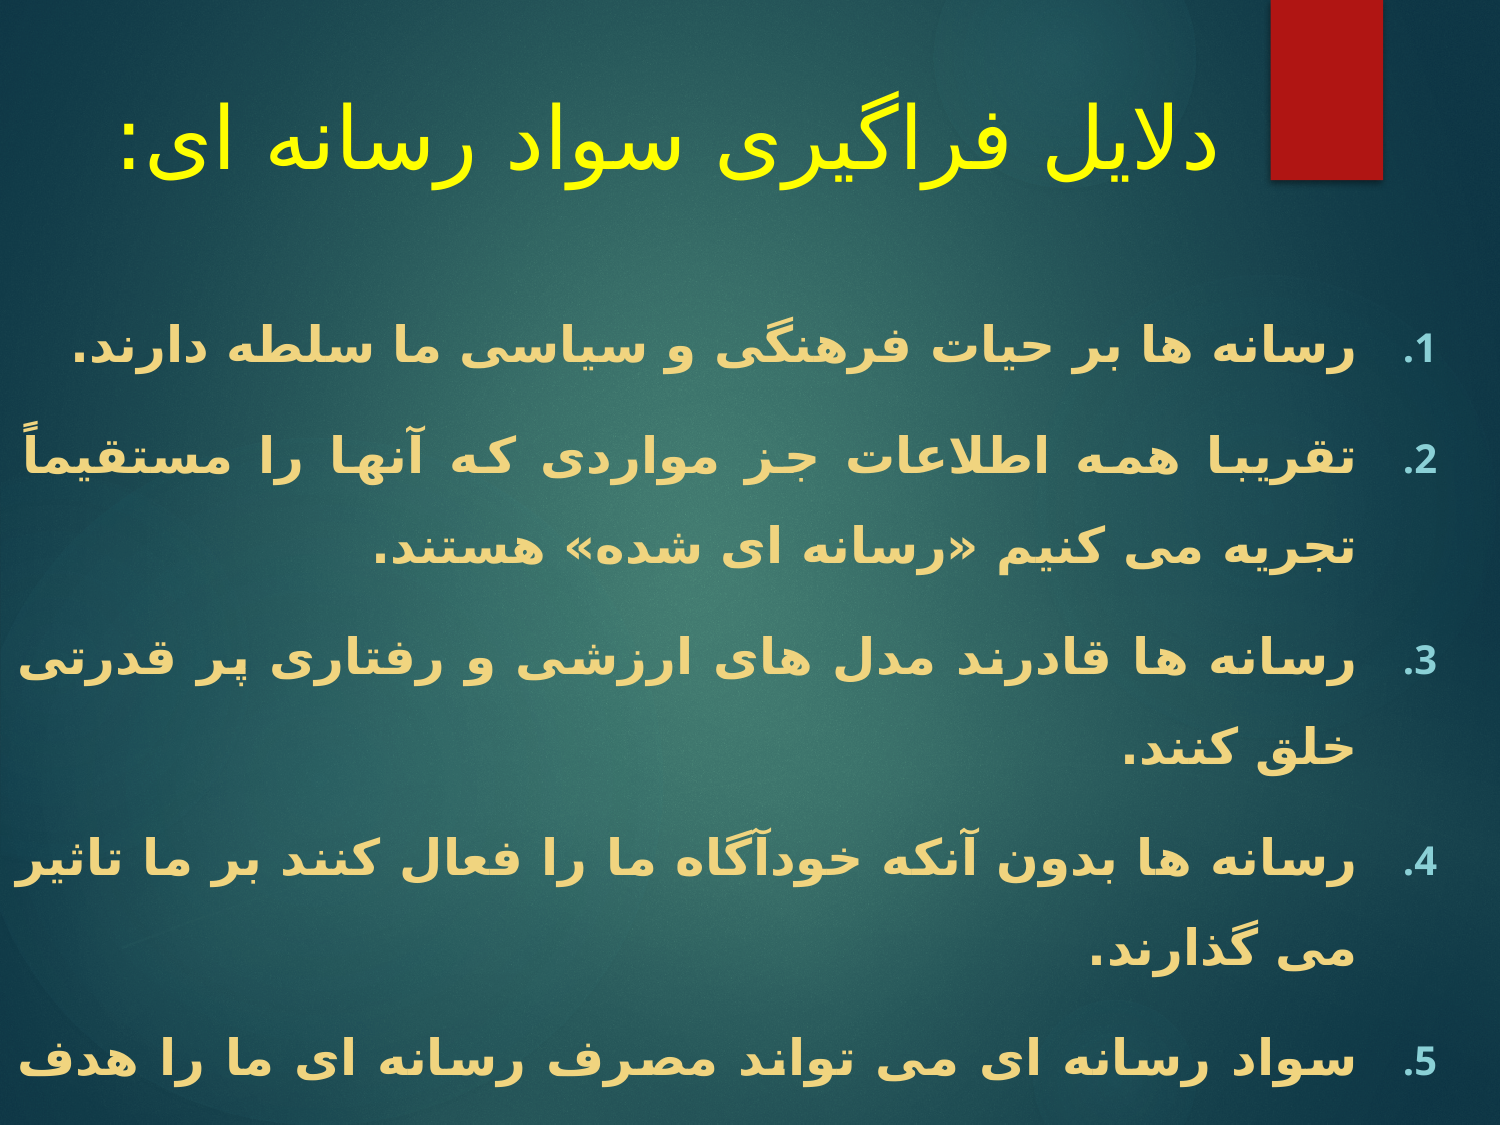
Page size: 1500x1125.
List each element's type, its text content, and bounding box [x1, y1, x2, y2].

title دلایل فراگیری سواد رسانه ای: [79, 74, 1237, 275]
list رسانه ها بر حیات فرهنگی و سیاسی ما سلطه دارند. تقریبا همه اطلاعات جز مواردی که آنها را مستقیماً تجریه می کنیم «رسانه ای شده» هستند. رسانه ها قادرند مدل های ارزشی و رفتاری پر قدرتی خلق کنند. رسانه ها بدون آنکه خودآگاه ما را فعال کنند بر ما تاثیر می گذارند. سواد رسانه ای می تواند مصرف رسانه ای ما را هدف مند کند. سواد رسانه ای می تواند یک رابطه انفعالی را به یک رابطه فعال تبدیل کند. [0, 275, 1475, 1125]
